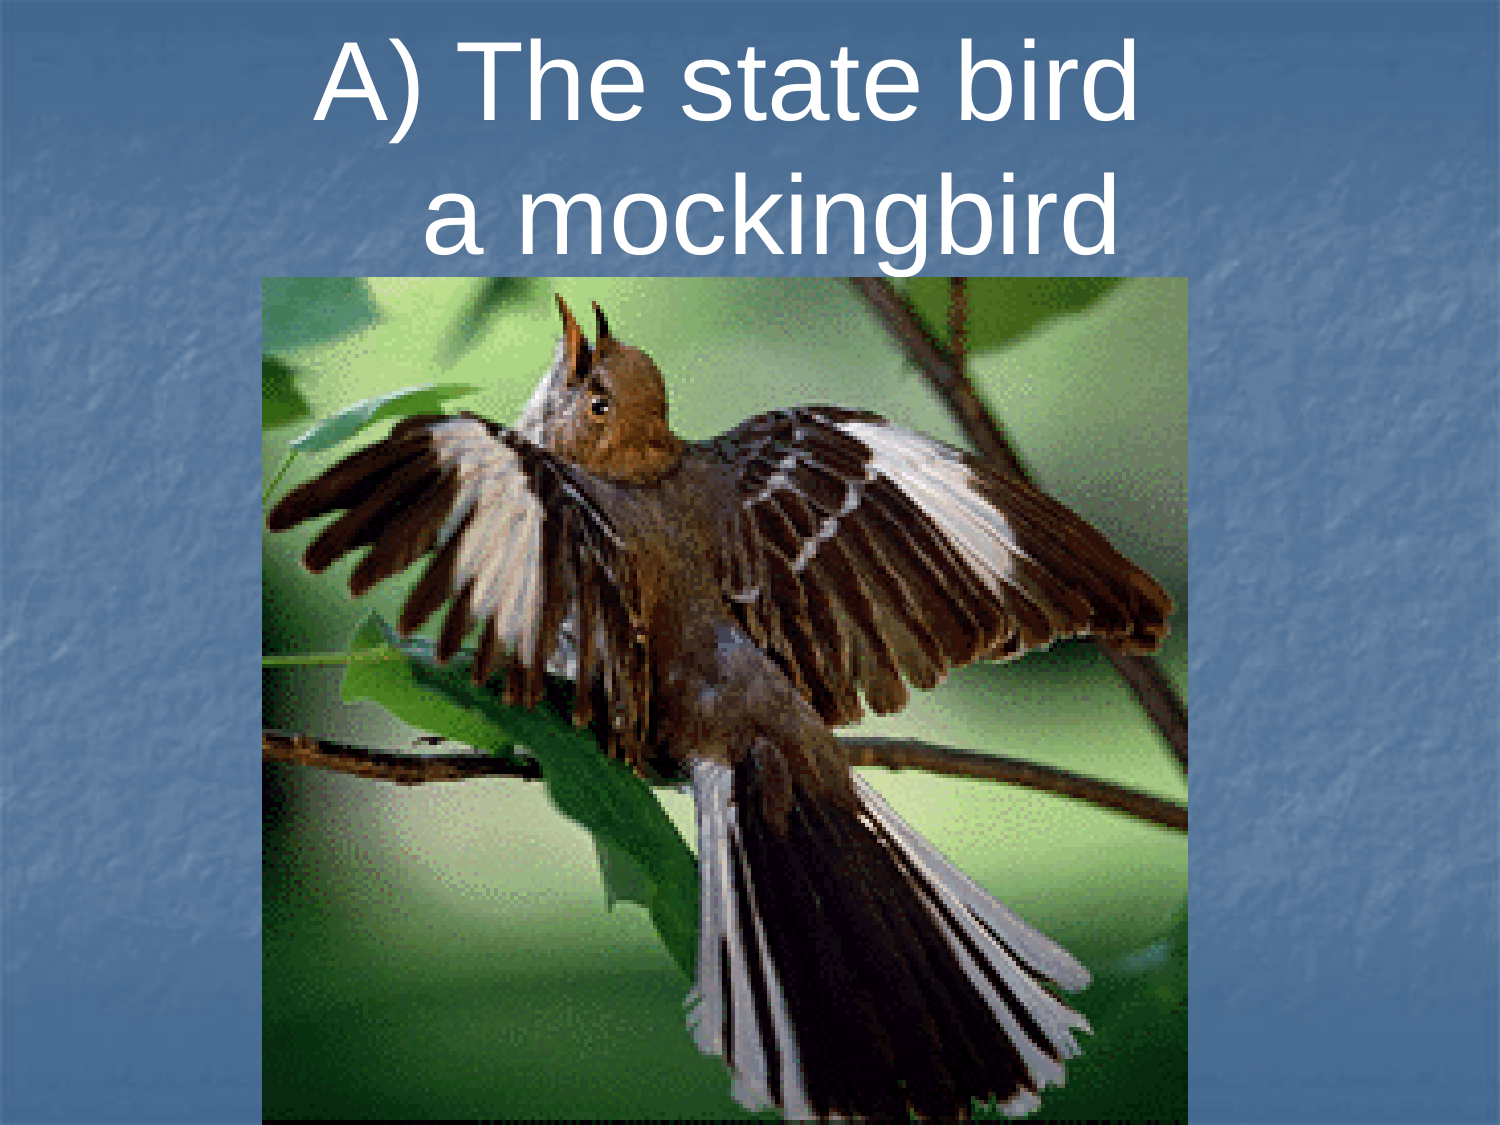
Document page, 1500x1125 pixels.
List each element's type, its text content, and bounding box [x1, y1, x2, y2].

list A) The state bird a mockingbird [62, 0, 1426, 313]
picture [262, 276, 1188, 1125]
